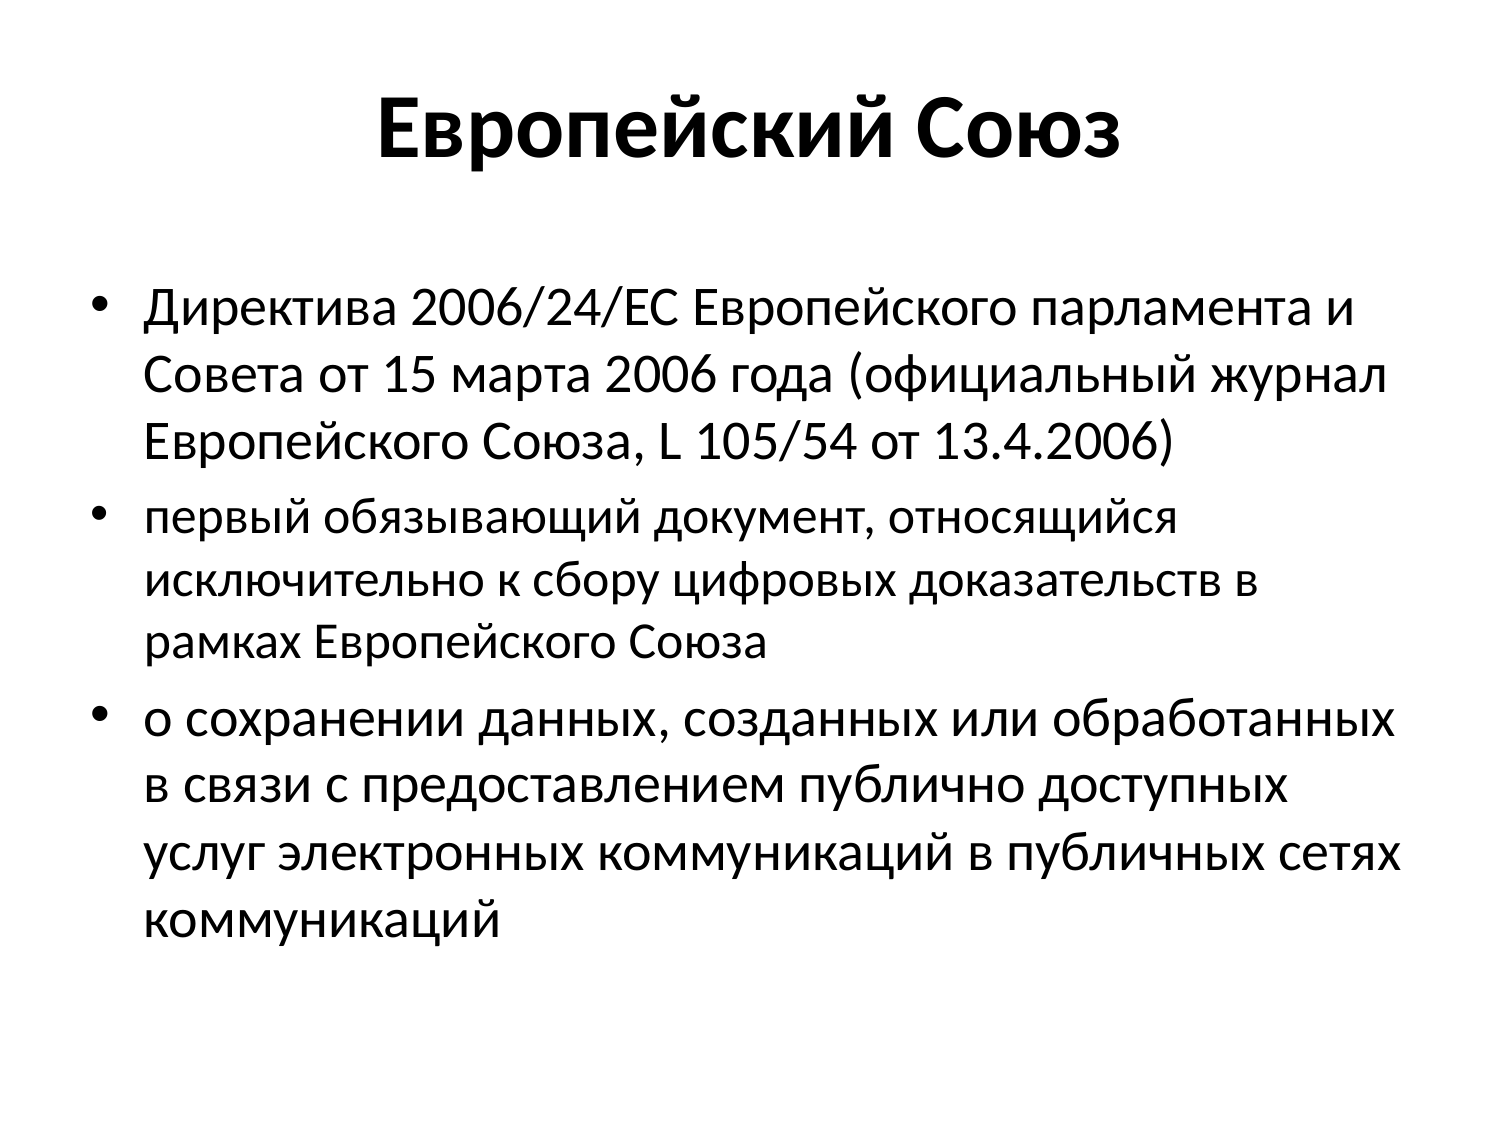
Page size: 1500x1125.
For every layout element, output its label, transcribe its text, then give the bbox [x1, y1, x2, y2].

list Директива 2006/24/EC Европейского парламента и Совета от 15 марта 2006 года (официальный журнал Европейского Союза, L 105/54 от 13.4.2006) первый обязывающий документ, относящийся исключительно к сбору цифровых доказательств в рамках Европейского Союза о сохранении данных, созданных или обработанных в связи с предоставлением публично доступных услуг электронных коммуникаций в публичных сетях коммуникаций [74, 262, 1426, 1006]
title Европейский Союз [74, 44, 1426, 198]
